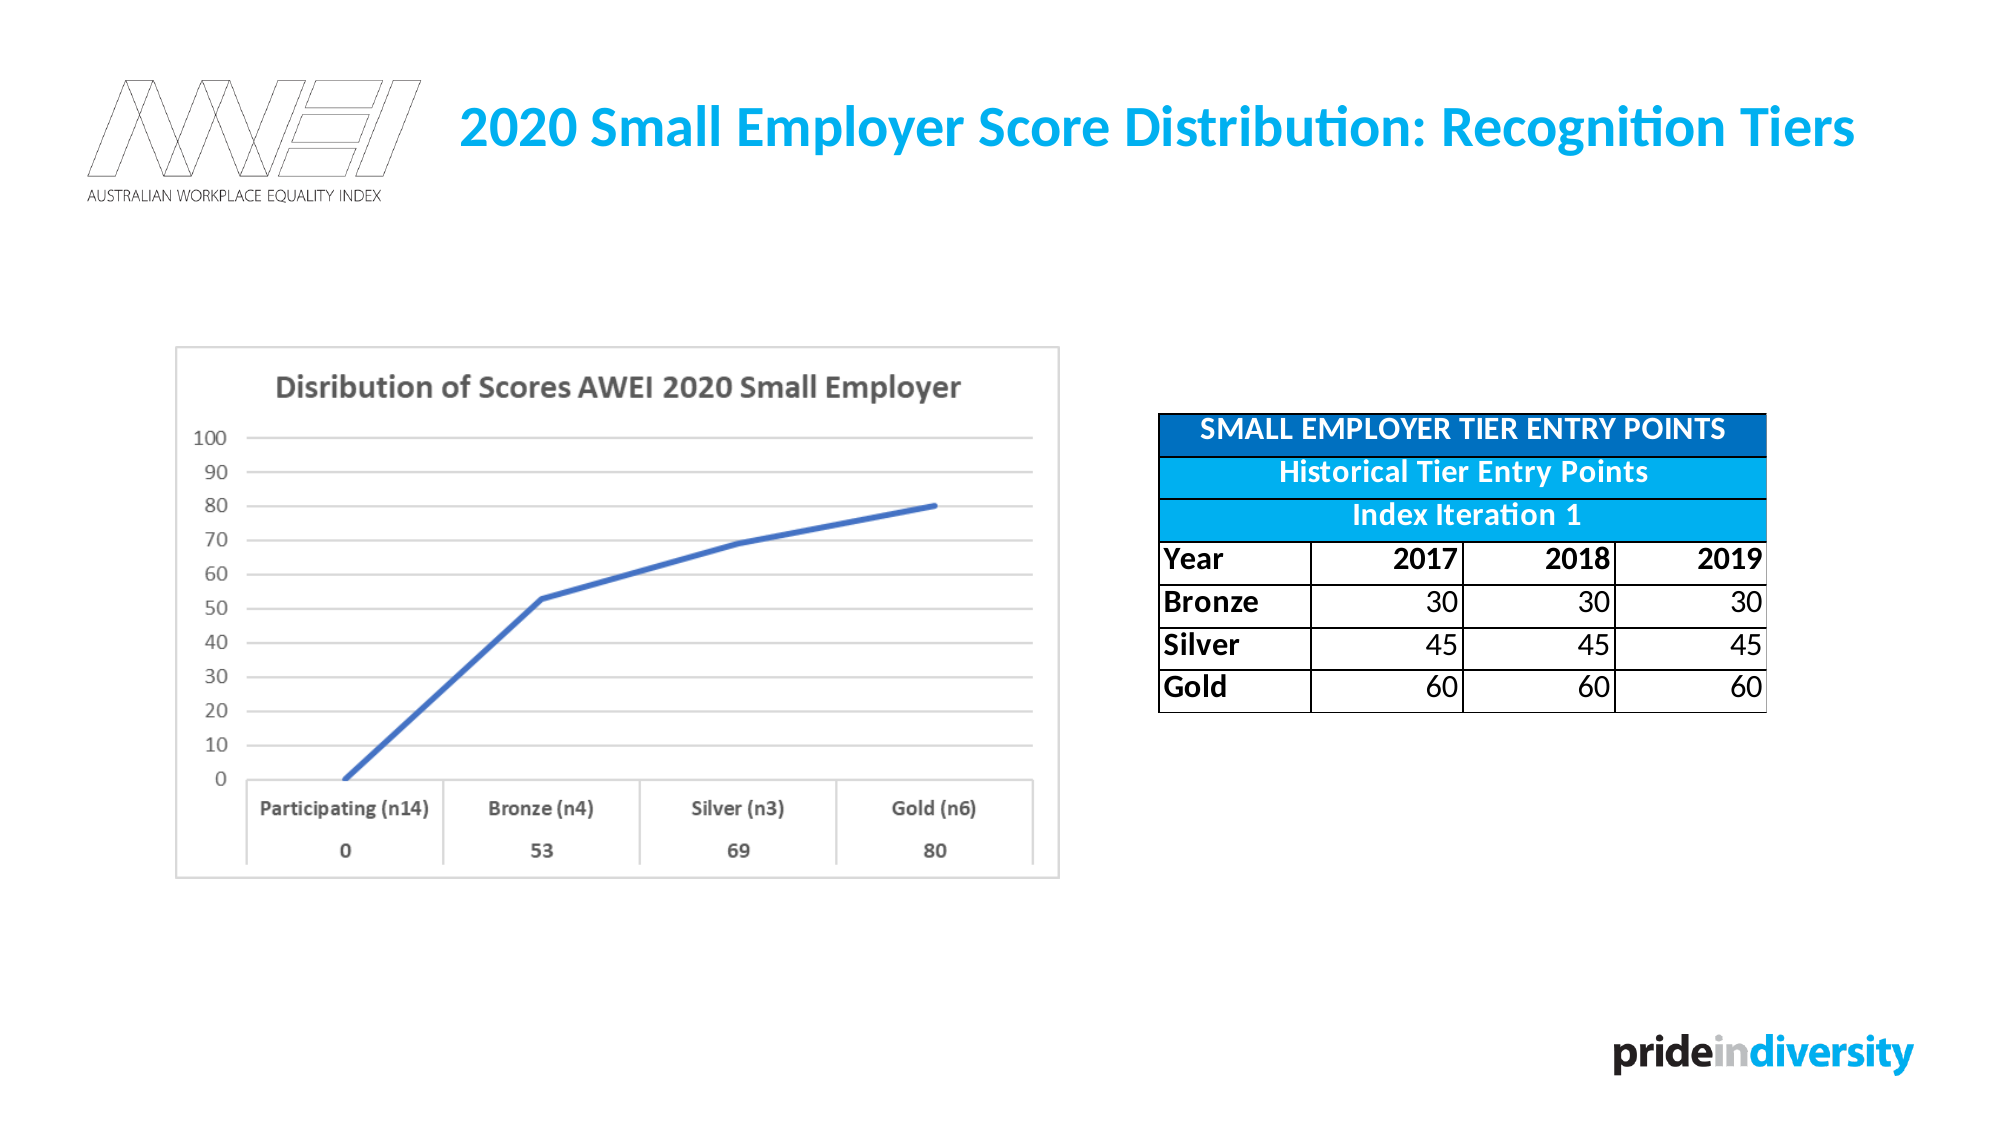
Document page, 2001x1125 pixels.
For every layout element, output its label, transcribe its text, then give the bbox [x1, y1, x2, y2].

picture [1614, 1034, 1914, 1076]
picture [86, 78, 422, 204]
title 2020 Small Employer Score Distribution: Recognition Tiers [444, 13, 1910, 232]
picture [1900, 1049, 1914, 1076]
picture [1758, 1050, 1765, 1061]
picture [1157, 412, 1769, 715]
picture [174, 346, 1060, 879]
